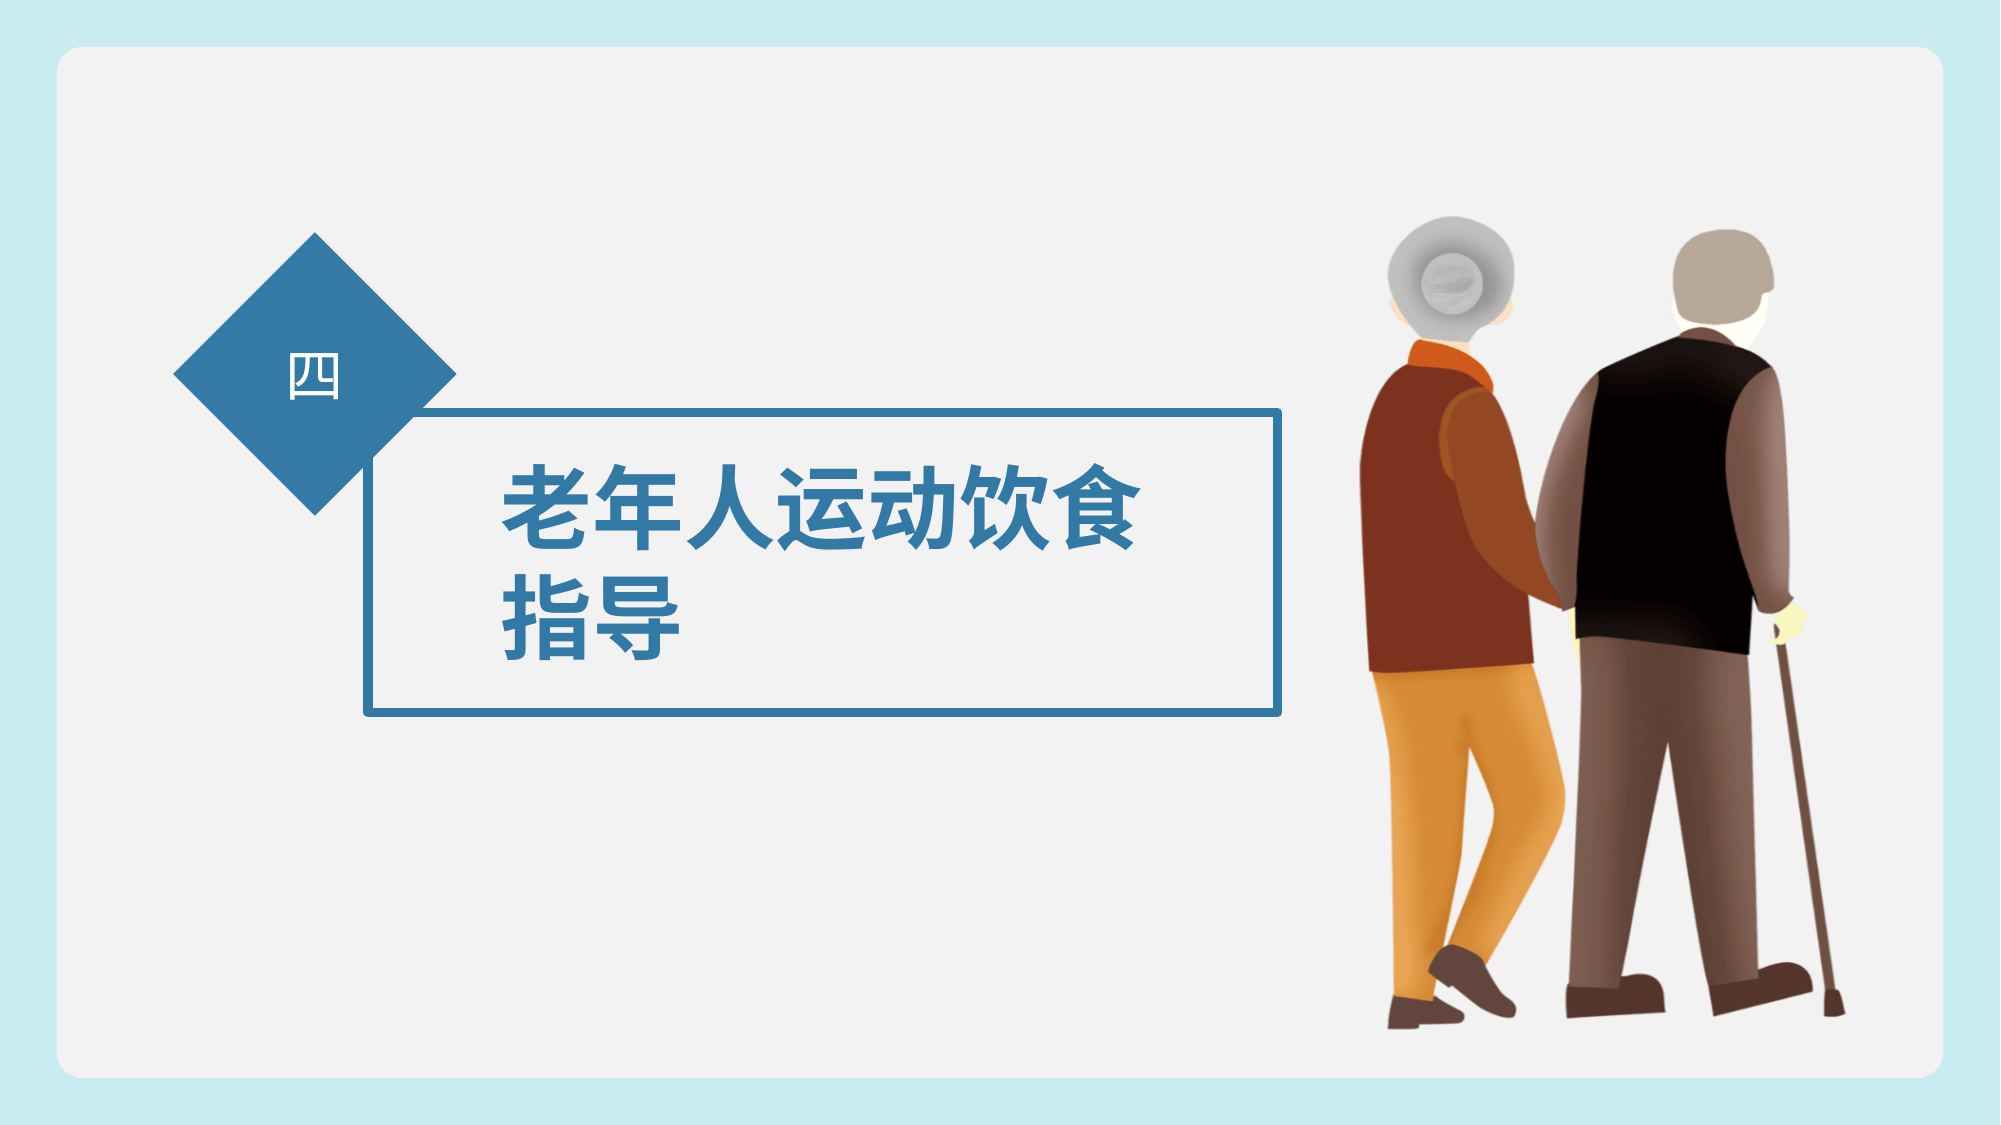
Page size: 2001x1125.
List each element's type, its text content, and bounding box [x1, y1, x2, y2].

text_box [367, 412, 1272, 713]
picture [1277, 125, 1918, 1039]
text_box [54, 44, 1946, 1081]
text_box 四 [171, 230, 459, 518]
